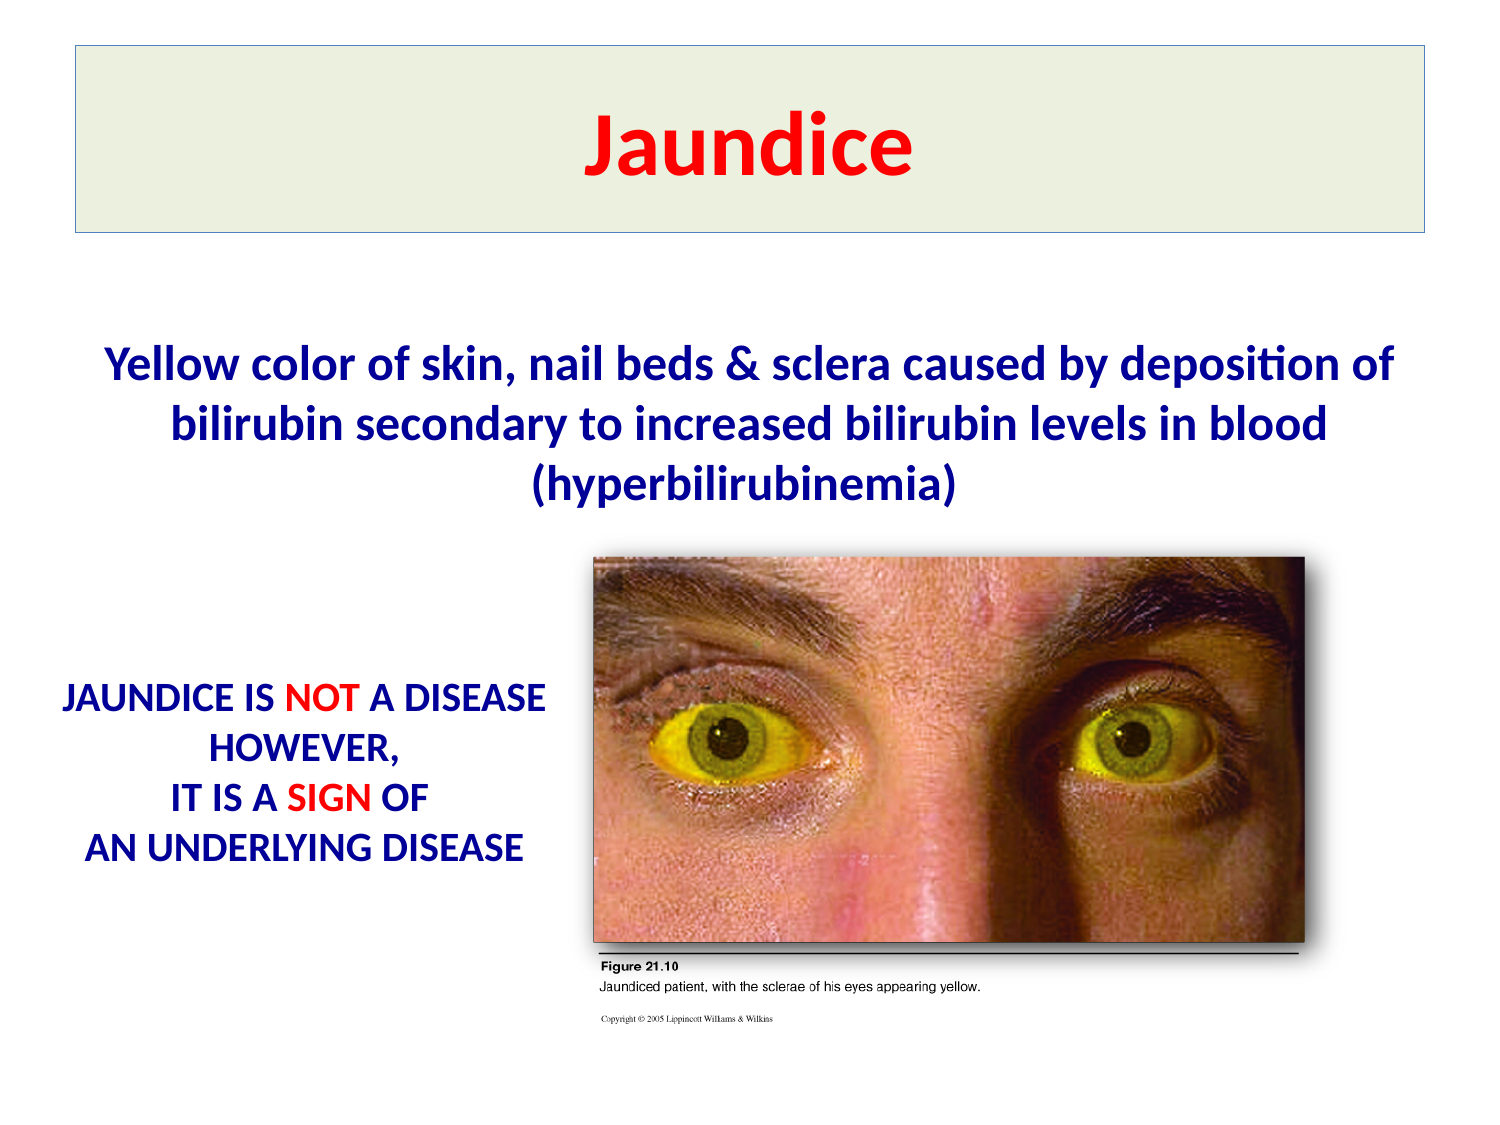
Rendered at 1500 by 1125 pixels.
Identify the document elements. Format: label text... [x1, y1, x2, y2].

list Yellow color of skin, nail beds & sclera caused by deposition of bilirubin secondary to increased bilirubin levels in blood (hyperbilirubinemia) [75, 262, 1425, 1005]
picture [562, 526, 1352, 1125]
title Jaundice [75, 45, 1425, 233]
text_box JAUNDICE IS NOT A DISEASE HOWEVER, IT IS A SIGN OF AN UNDERLYING DISEASE [47, 662, 557, 878]
